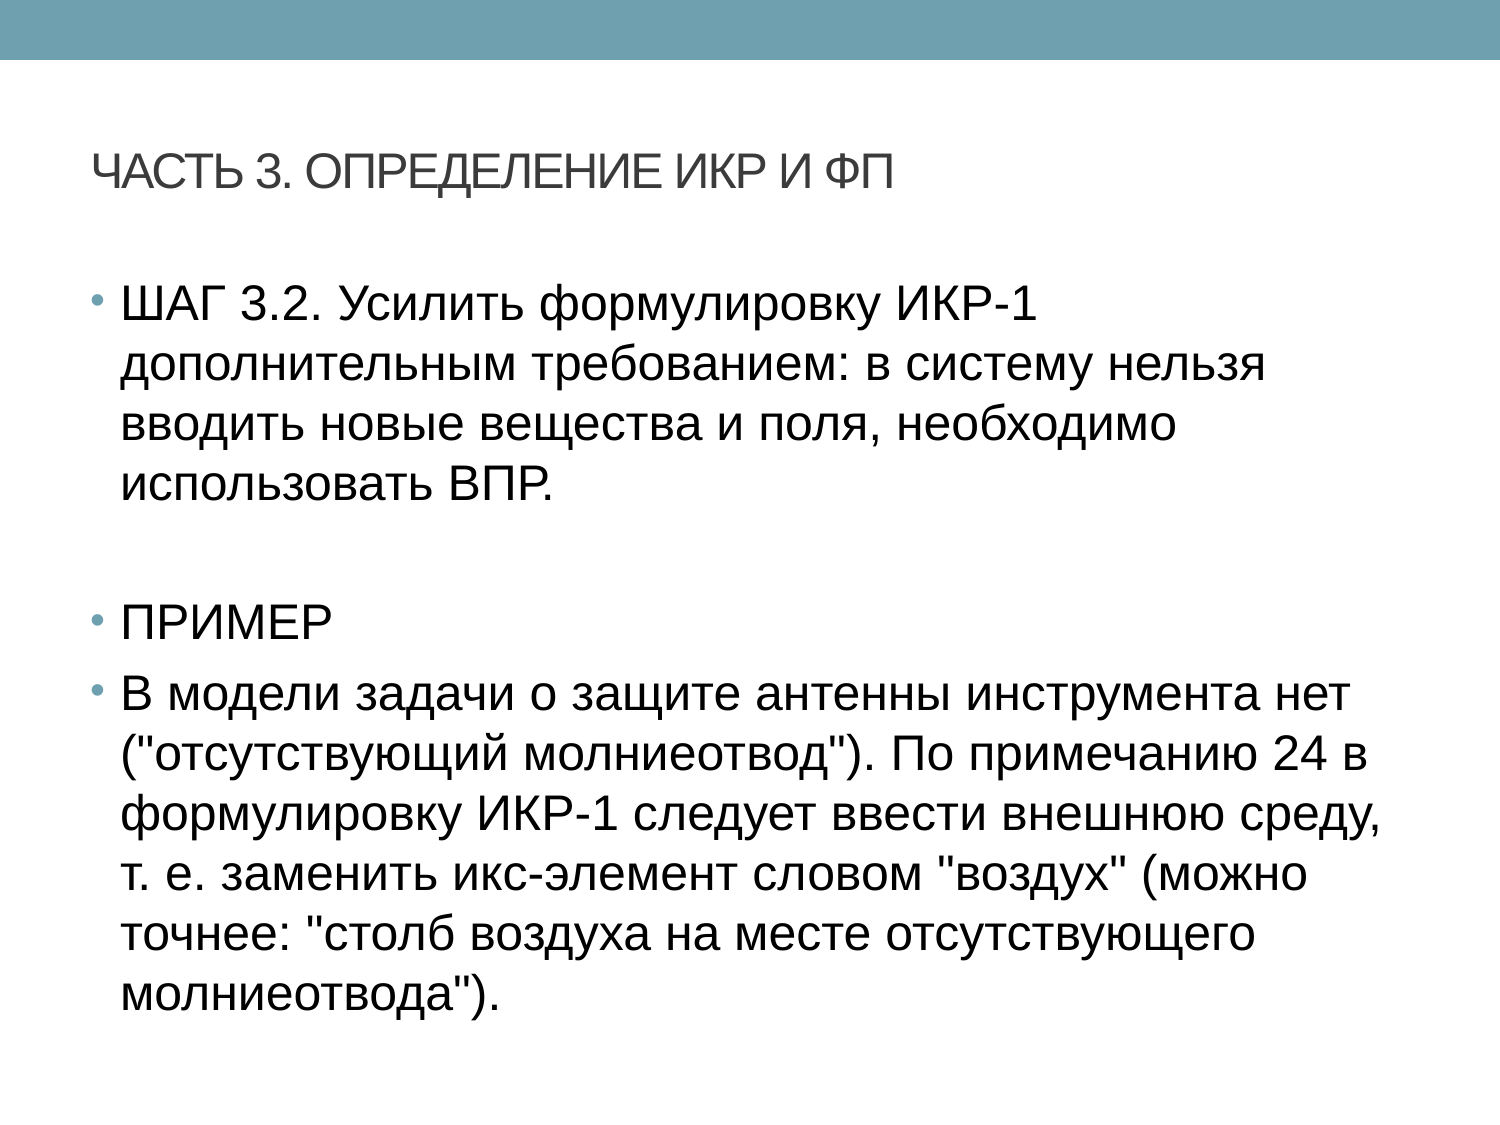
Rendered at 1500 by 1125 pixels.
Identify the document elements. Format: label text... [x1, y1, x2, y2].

list ШАГ 3.2. Усилить формулировку ИКР-1 дополнительным требованием: в систему нельзя вводить новые вещества и поля, необходимо использовать ВПР. ПРИМЕР В модели задачи о защите антенны инструмента нет ("отсутствующий молниеотвод"). По примечанию 24 в формулировку ИКР-1 следует ввести внешнюю среду, т. е. заменить икс-элемент словом "воздух" (можно точнее: "столб воздуха на месте отсутствующего молниеотвода"). [75, 262, 1425, 1063]
title ЧАСТЬ 3. ОПРЕДЕЛЕНИЕ ИКР И ФП [75, 87, 1425, 250]
